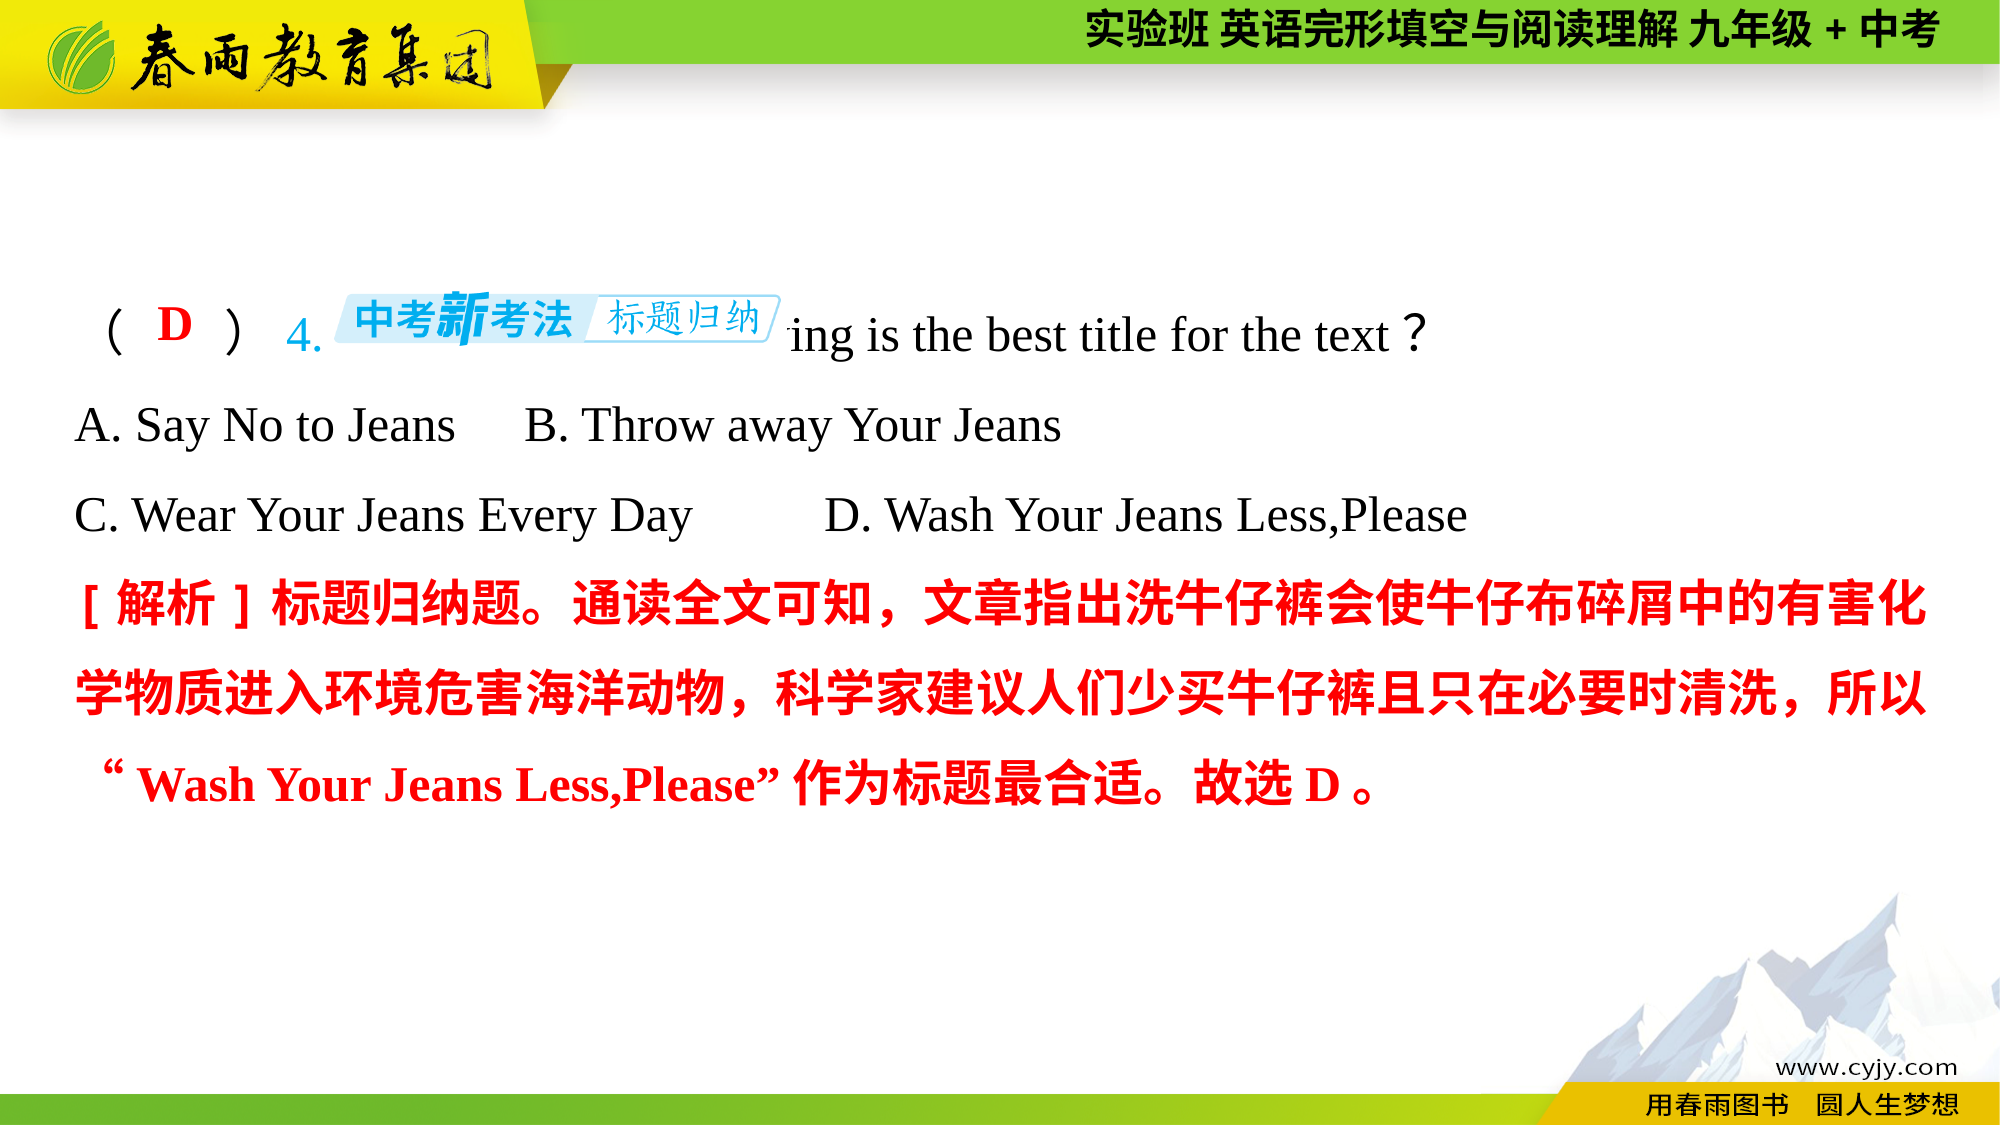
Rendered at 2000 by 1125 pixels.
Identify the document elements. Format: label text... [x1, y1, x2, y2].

picture [0, 0, 2000, 1125]
text_box [解析]标题归纳题。通读全文可知，文章指出洗牛仔裤会使牛仔布碎屑中的有害化学物质进入环境危害海洋动物，科学家建议人们少买牛仔裤且只在必要时清洗，所以“Wash Your Jeans Less,Please”作为标题最合适。故选D。 [59, 553, 1944, 820]
text_box D [142, 283, 209, 358]
list （ ）4. Which of the following is the best title for the text？ A. Say No to Jeans B. Throw away Your Jeans C. Wear Your Jeans Every Day D. Wash Your Jeans Less,Please [59, 264, 1944, 553]
